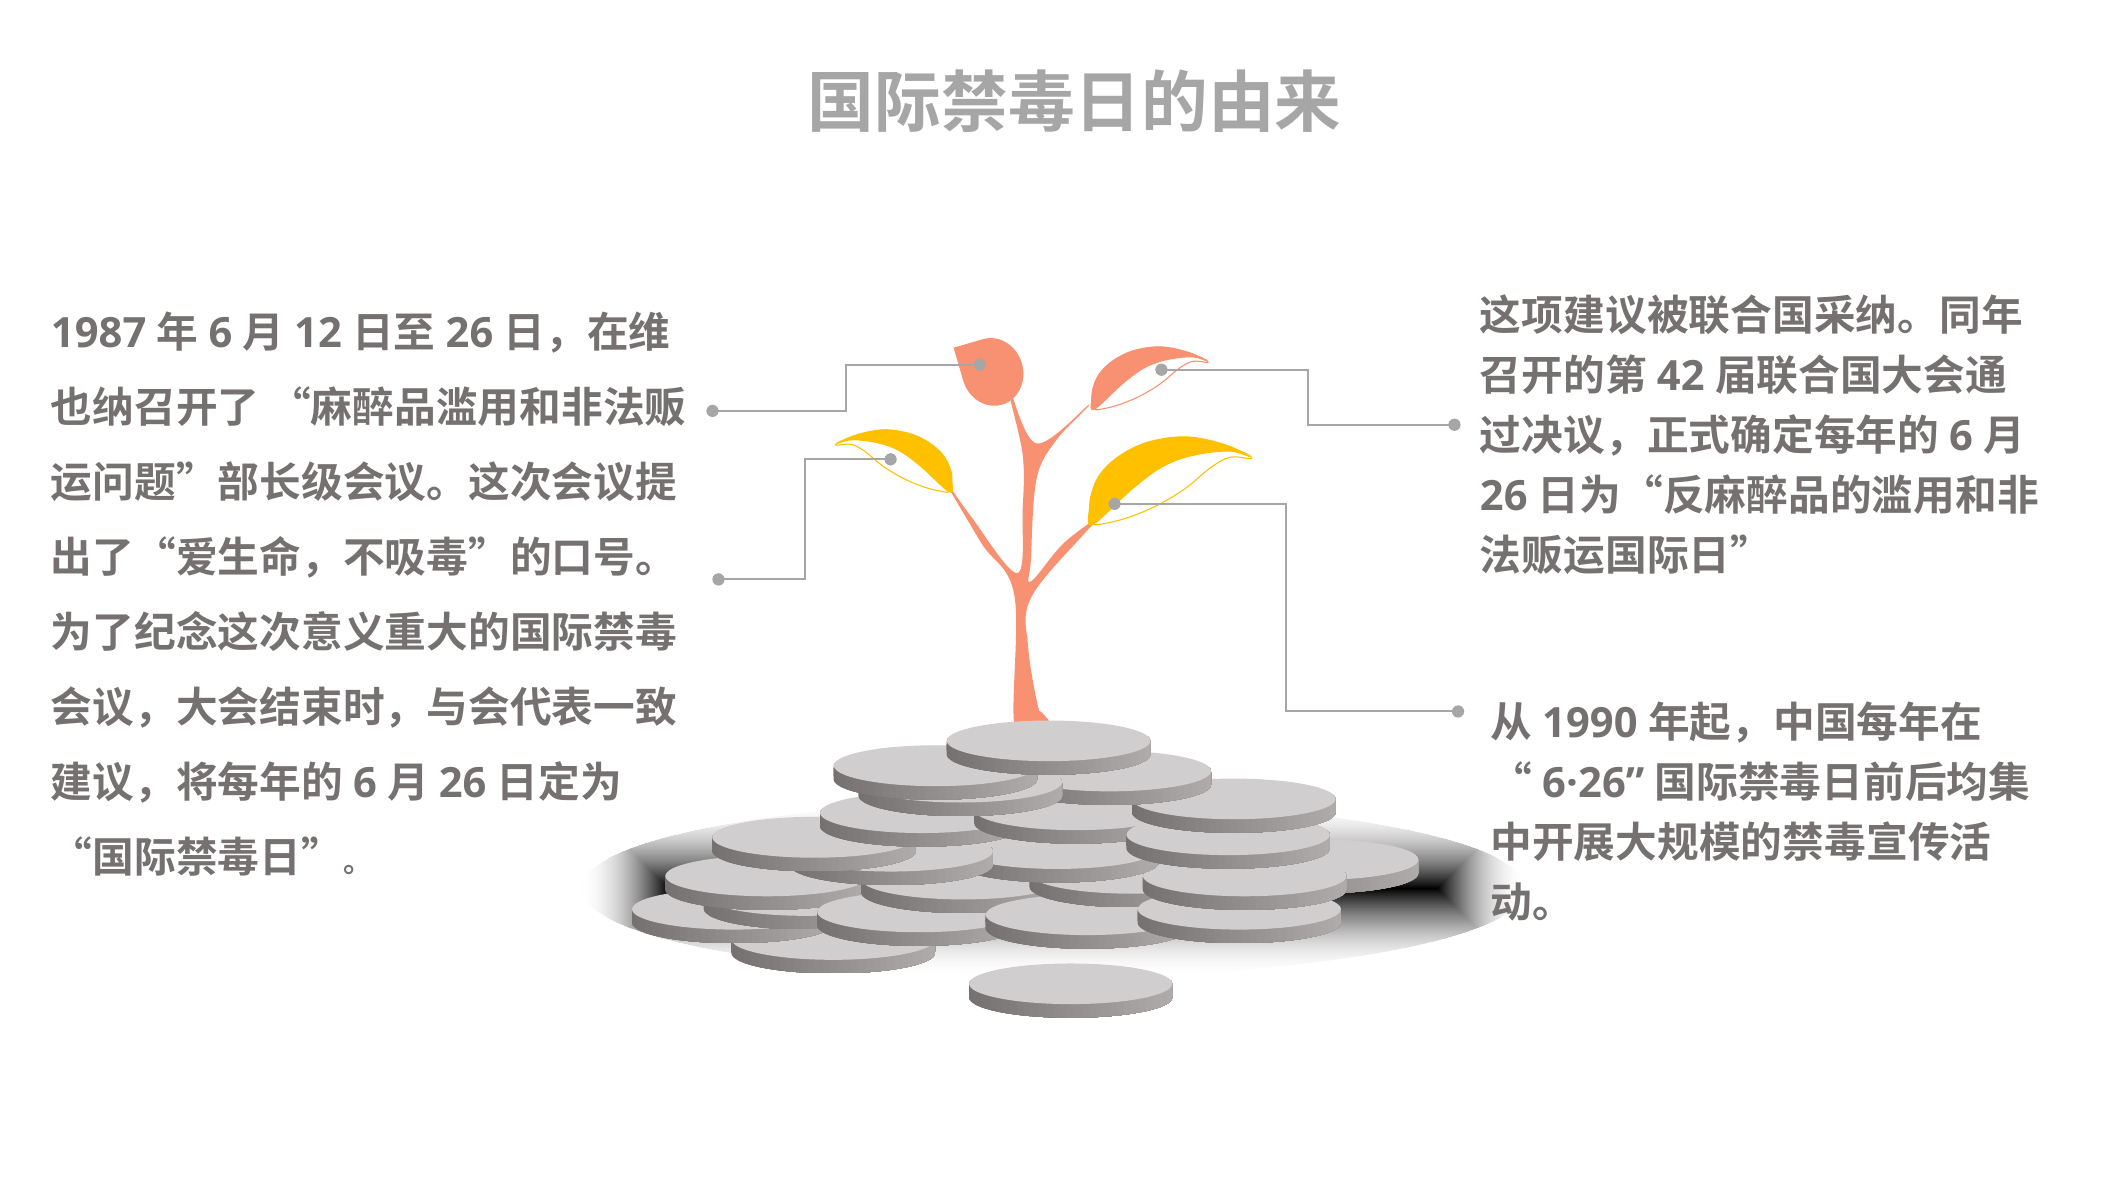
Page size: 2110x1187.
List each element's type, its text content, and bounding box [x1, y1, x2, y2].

text_box 国际禁毒日的由来 [783, 59, 1367, 140]
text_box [1479, 279, 2043, 578]
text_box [712, 364, 980, 411]
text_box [1114, 503, 1458, 712]
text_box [50, 281, 688, 930]
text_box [1490, 685, 2055, 868]
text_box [1161, 369, 1455, 425]
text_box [718, 459, 891, 580]
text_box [580, 337, 1526, 1018]
